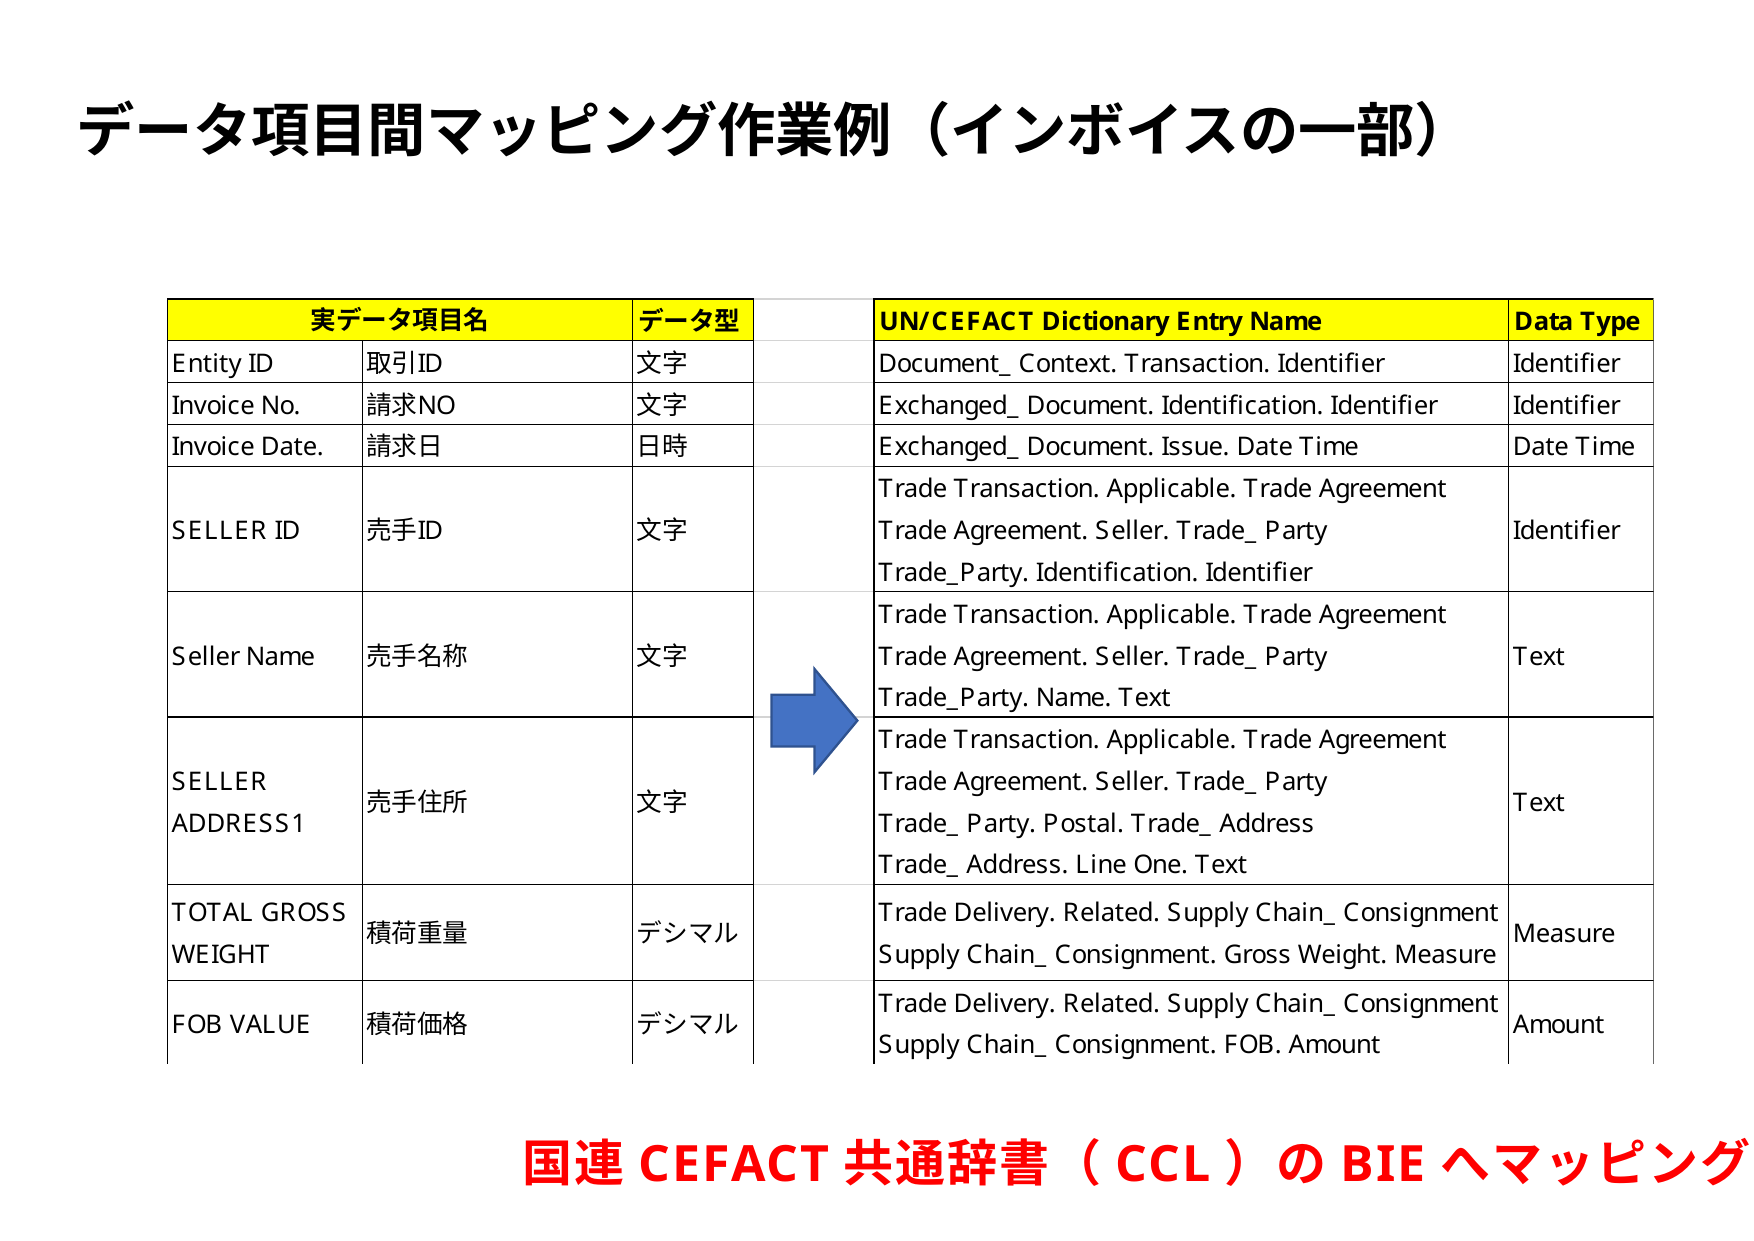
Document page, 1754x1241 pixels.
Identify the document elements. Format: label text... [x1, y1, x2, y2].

text_box データ項目間マッピング作業例（インボイスの一部） [61, 85, 1550, 171]
text_box 国連CEFACT共通辞書（CCL）のBIEへマッピング [522, 1119, 1754, 1192]
picture [166, 298, 1655, 1065]
